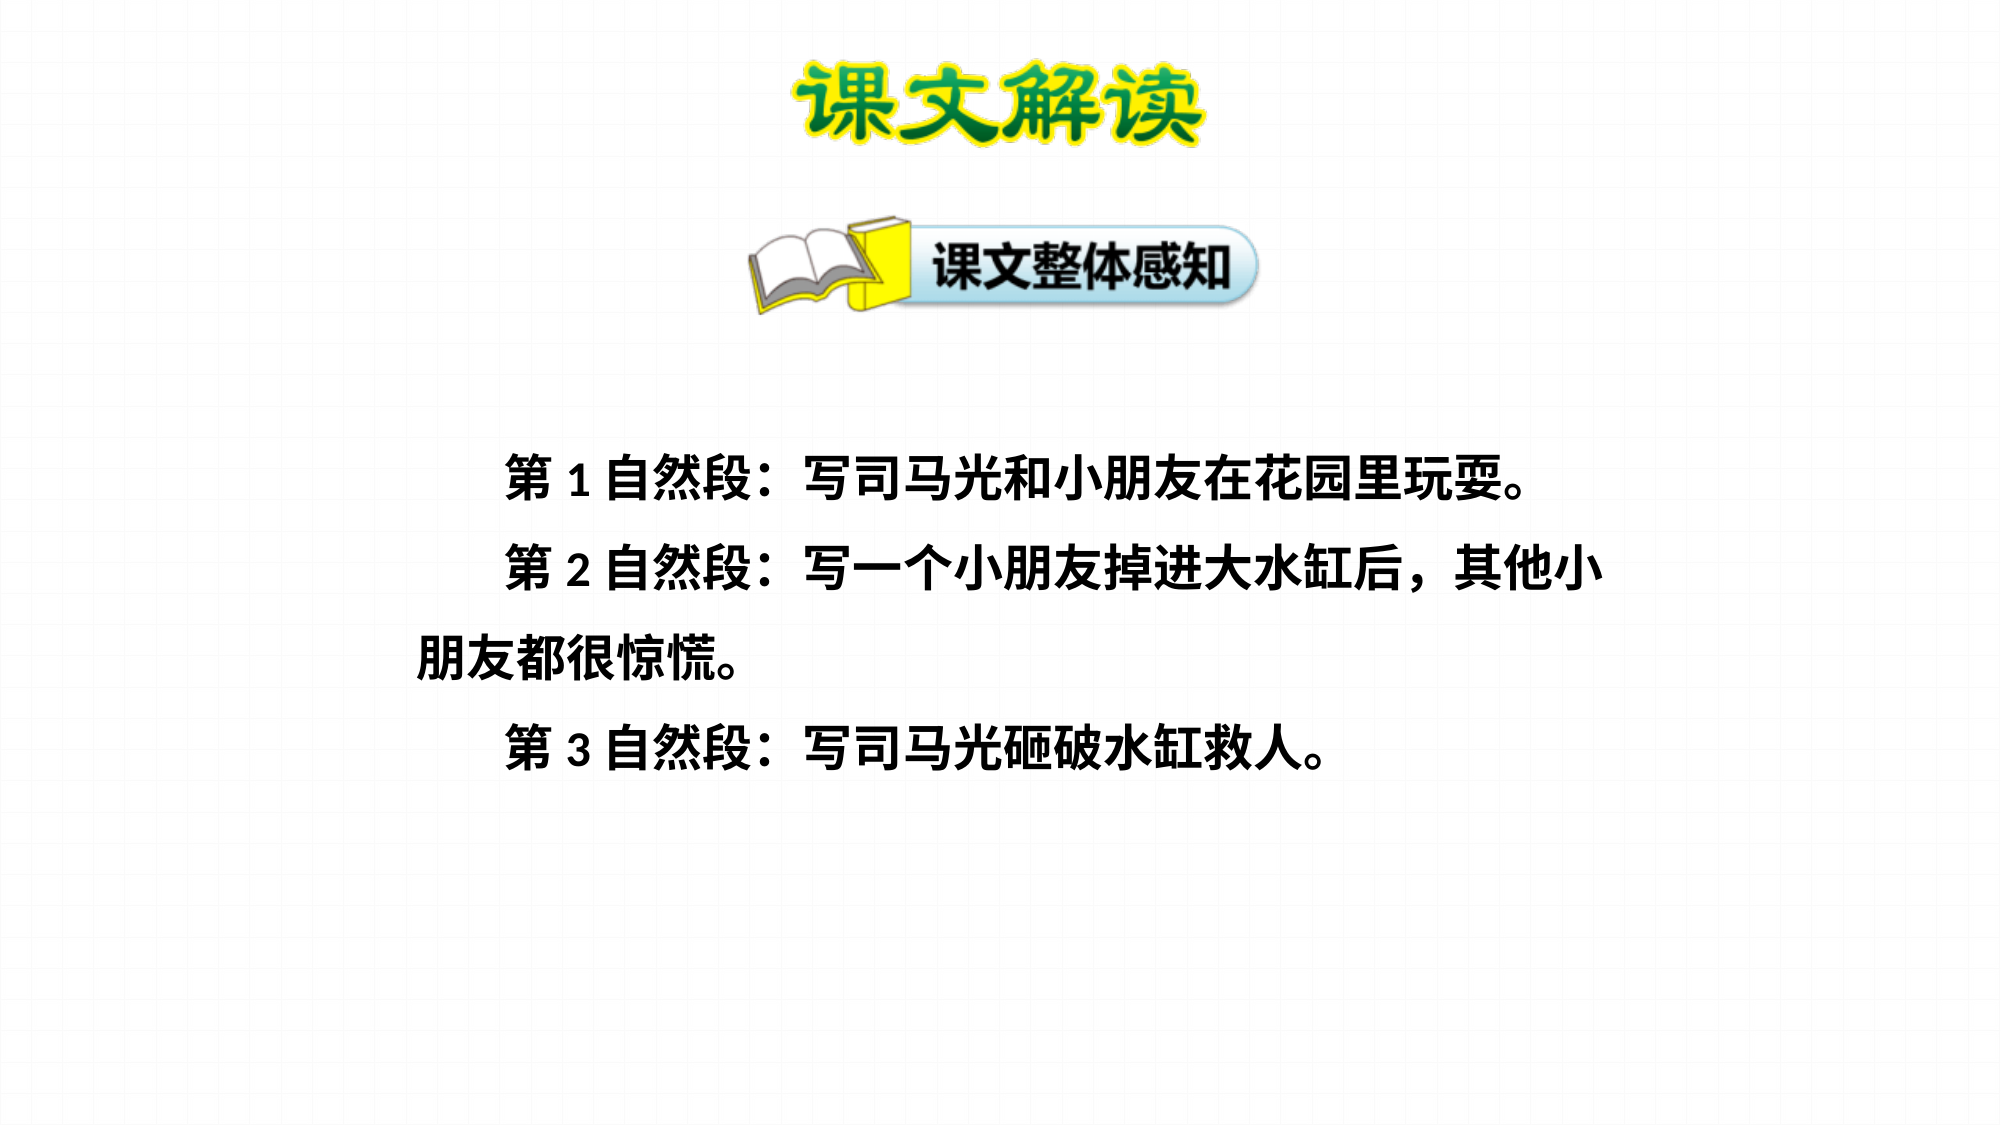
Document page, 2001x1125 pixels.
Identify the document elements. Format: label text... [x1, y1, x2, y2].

picture [734, 205, 1266, 327]
picture [788, 54, 1214, 154]
text_box 第1自然段：写司马光和小朋友在花园里玩耍。 第2自然段：写一个小朋友掉进大水缸后，其他小朋友都很惊慌。 第3自然段：写司马光砸破水缸救人。 [401, 409, 1627, 784]
